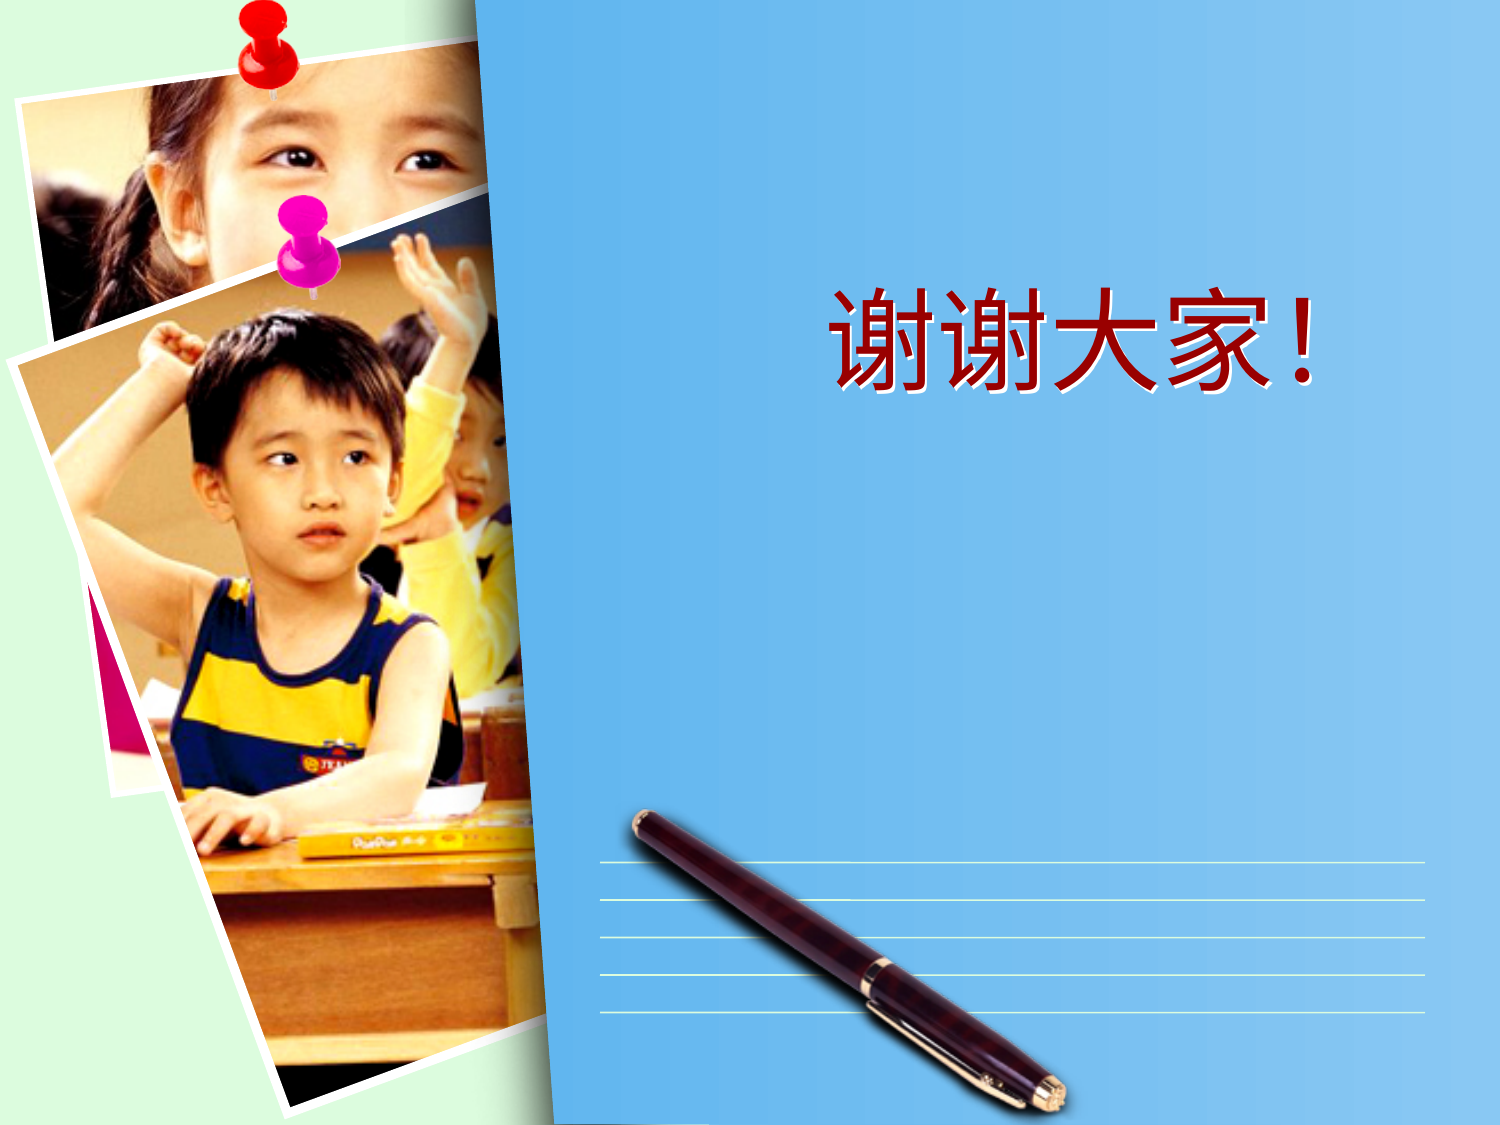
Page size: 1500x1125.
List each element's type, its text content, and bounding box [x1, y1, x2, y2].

picture [19, 0, 554, 1125]
picture [89, 590, 161, 790]
picture [600, 801, 1088, 1125]
title 谢谢大家！ [585, 254, 1402, 422]
